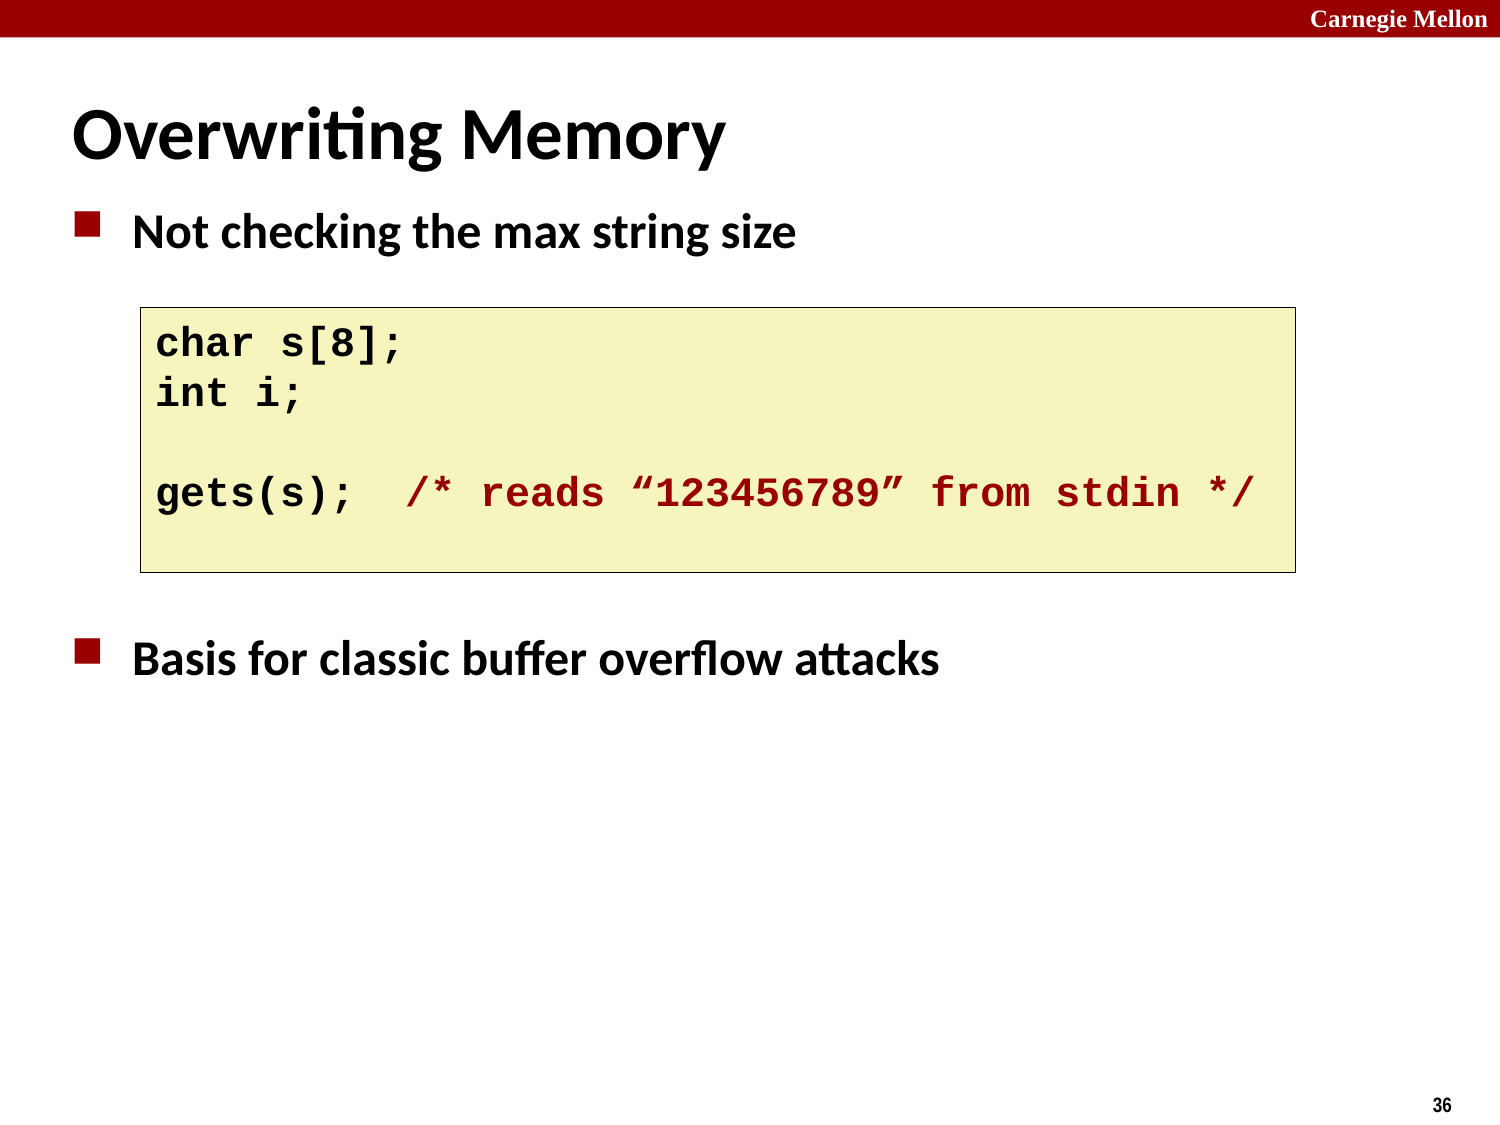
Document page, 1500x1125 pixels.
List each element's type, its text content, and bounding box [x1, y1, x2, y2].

text_box char s[8]; int i; gets(s); /* reads “123456789” from stdin */ [140, 307, 1295, 573]
list Not checking the max string size Basis for classic buffer overflow attacks [60, 199, 1424, 938]
title Overwriting Memory [57, 71, 1488, 201]
